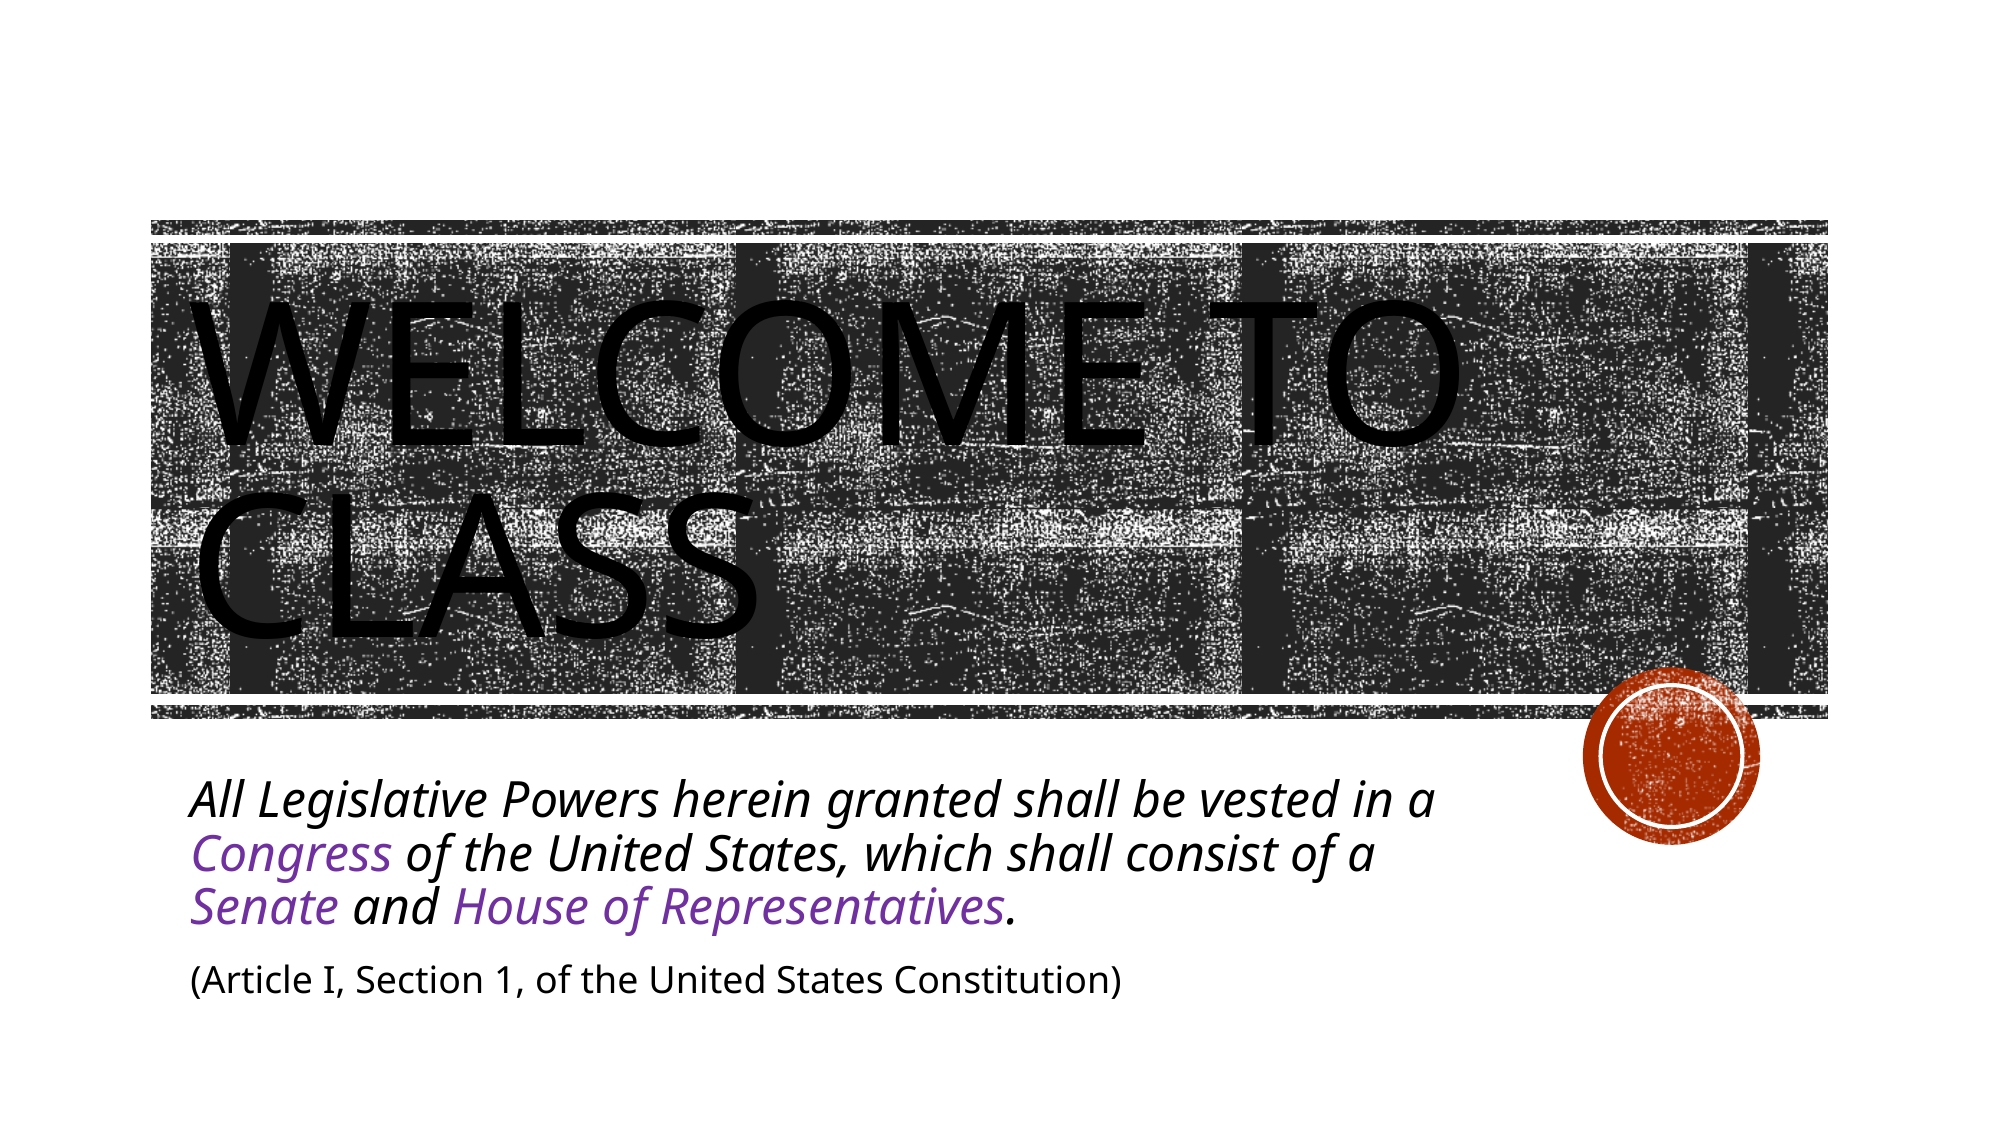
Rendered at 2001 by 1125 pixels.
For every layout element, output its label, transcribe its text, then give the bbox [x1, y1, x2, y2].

title Welcome to class [172, 234, 1808, 733]
subtitle All Legislative Powers herein granted shall be vested in a Congress of the United States, which shall consist of a Senate and House of Representatives. (Article I, Section 1, of the United States Constitution) [175, 766, 1470, 1083]
